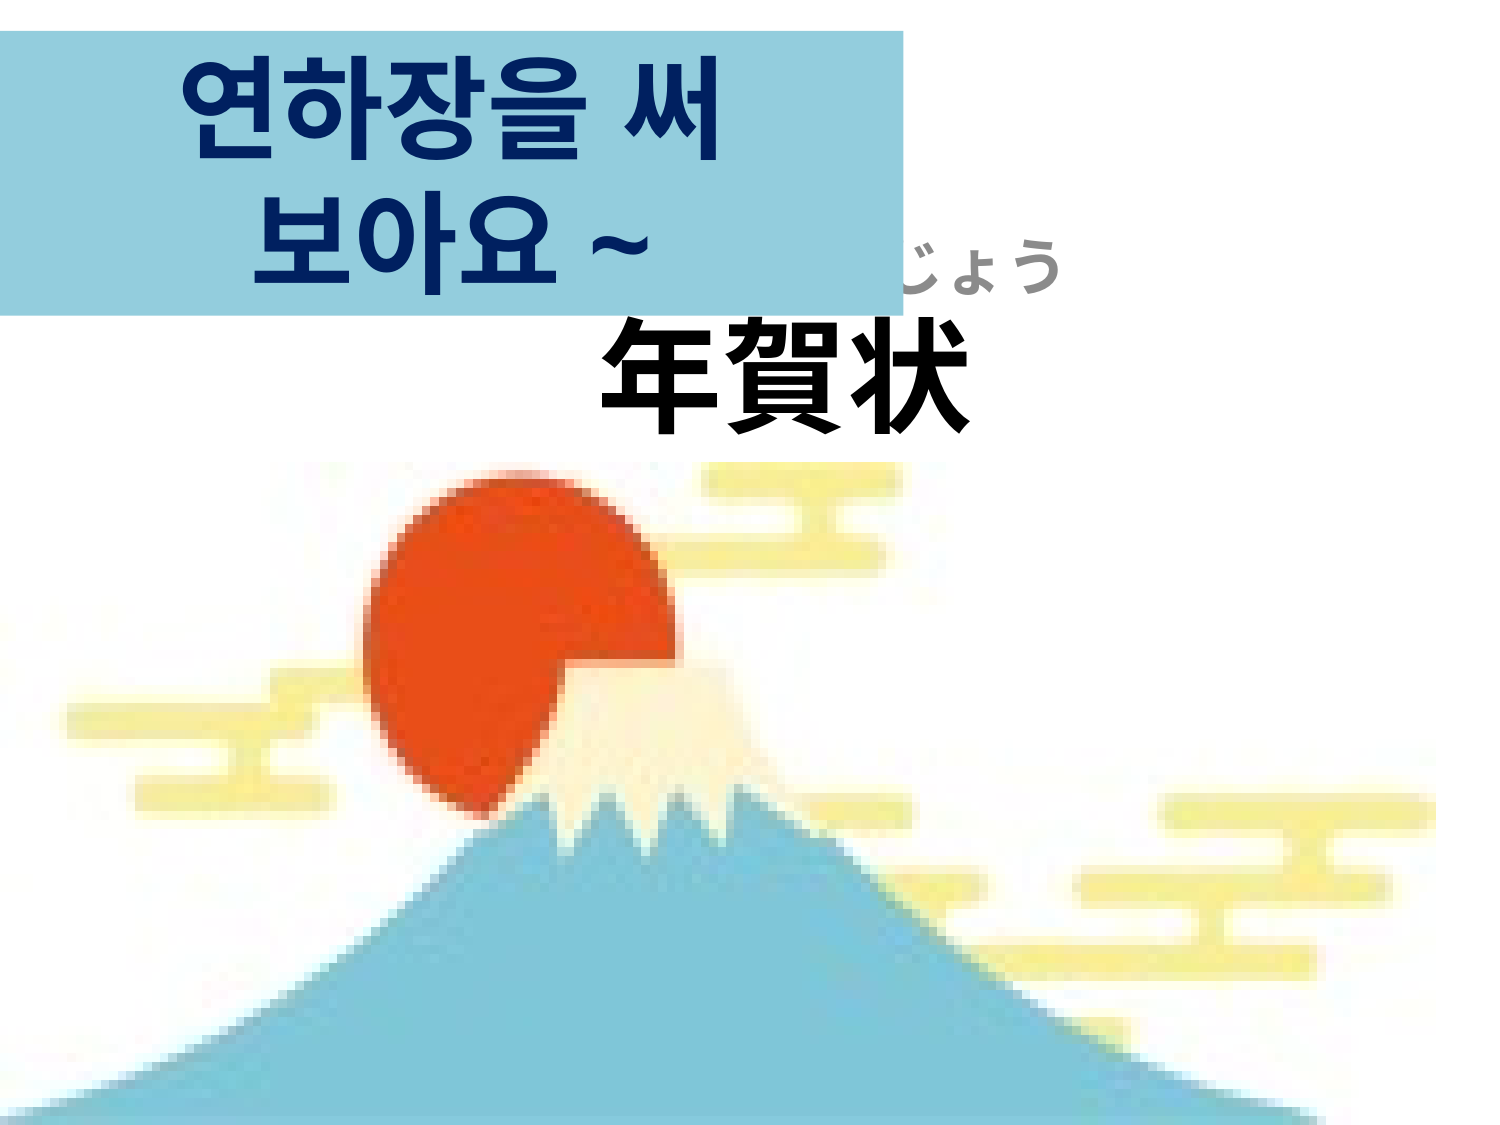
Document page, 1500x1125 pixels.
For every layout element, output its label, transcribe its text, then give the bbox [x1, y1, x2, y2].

text_box ねん が じょう [904, 219, 1235, 311]
text_box 연하장을 써 보아요~ [0, 30, 904, 316]
picture [0, 462, 1436, 1125]
text_box 年賀状 [147, 255, 1423, 461]
